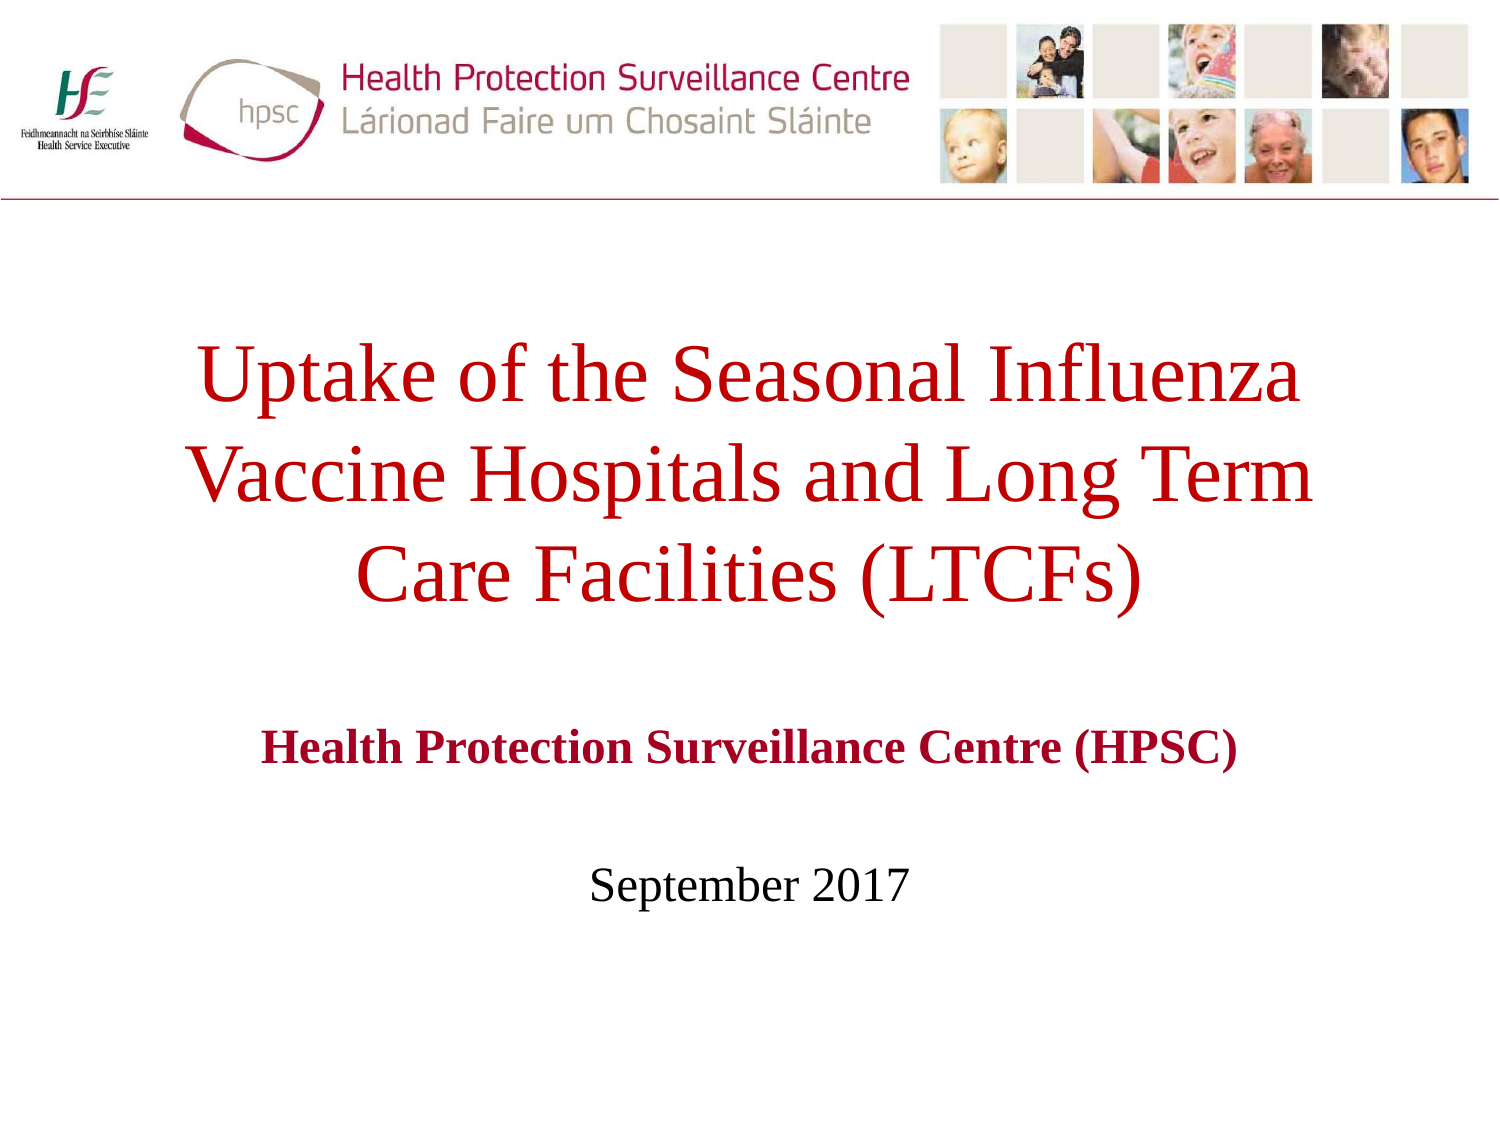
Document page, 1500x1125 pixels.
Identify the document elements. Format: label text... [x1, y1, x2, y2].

picture [0, 0, 1500, 201]
subtitle Health Protection Surveillance Centre (HPSC) September 2017 [225, 637, 1275, 925]
title Uptake of the Seasonal Influenza Vaccine Hospitals and Long Term Care Facilities (LTCFs) [112, 290, 1388, 646]
